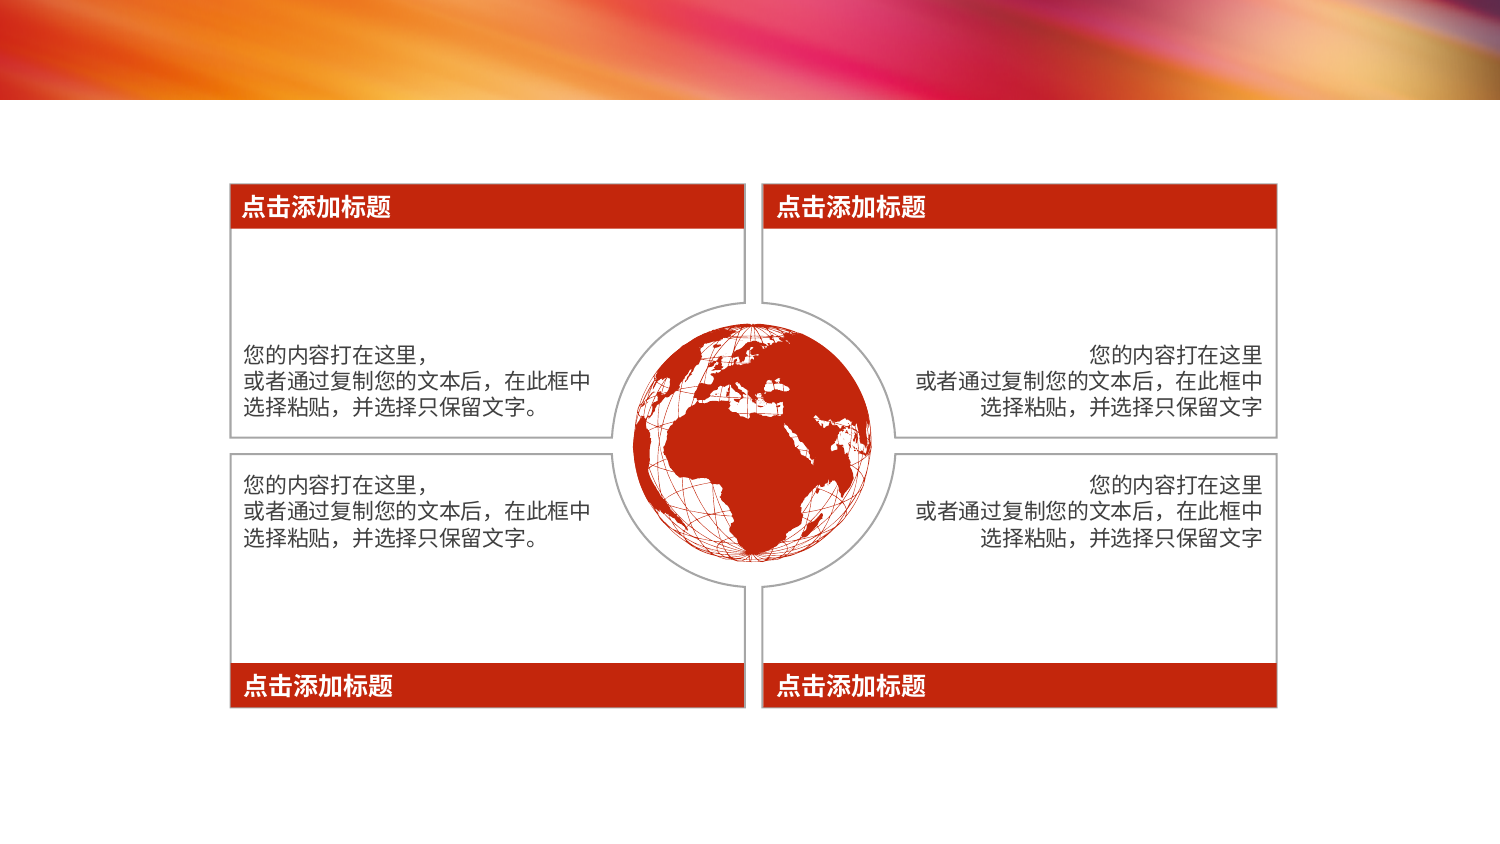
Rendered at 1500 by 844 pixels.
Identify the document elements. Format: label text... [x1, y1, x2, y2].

text_box 您的内容打在这里 或者通过复制您的文本后，在此框中 选择粘贴，并选择只保留文字 [762, 454, 1277, 708]
picture [0, 0, 1500, 100]
text_box 点击添加标题 [763, 663, 1277, 708]
text_box 您的内容打在这里， 或者通过复制您的文本后，在此框中 选择粘贴，并选择只保留文字。 [230, 184, 745, 438]
text_box 点击添加标题 [763, 184, 1277, 229]
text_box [632, 323, 872, 563]
text_box 点击添加标题 [230, 663, 744, 708]
text_box 您的内容打在这里， 或者通过复制您的文本后，在此框中 选择粘贴，并选择只保留文字。 [230, 454, 745, 708]
text_box 点击添加标题 [230, 184, 744, 229]
text_box 您的内容打在这里 或者通过复制您的文本后，在此框中 选择粘贴，并选择只保留文字 [762, 184, 1277, 438]
